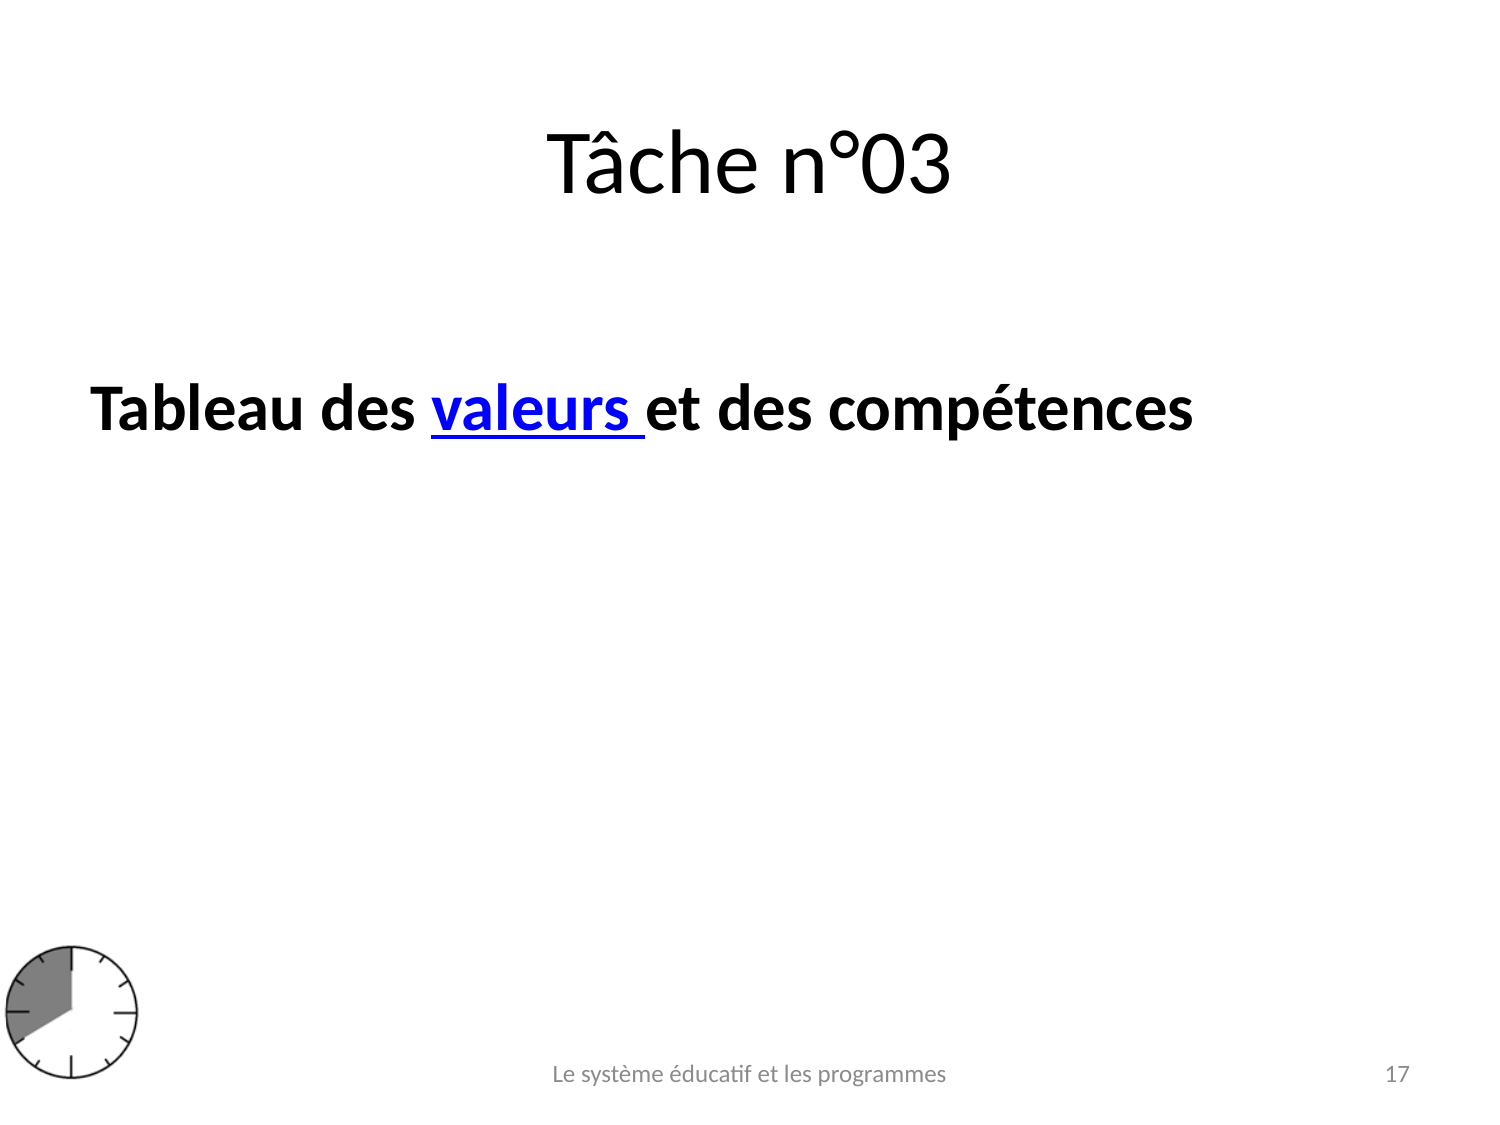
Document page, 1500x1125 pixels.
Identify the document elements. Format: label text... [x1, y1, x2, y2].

slide_number 17 [1074, 1042, 1425, 1103]
footer Le système éducatif et les programmes [512, 1042, 988, 1103]
list Tableau des valeurs et des compétences [75, 262, 1425, 1005]
title Tâche n°03 [75, 82, 1425, 233]
picture [0, 937, 151, 1088]
